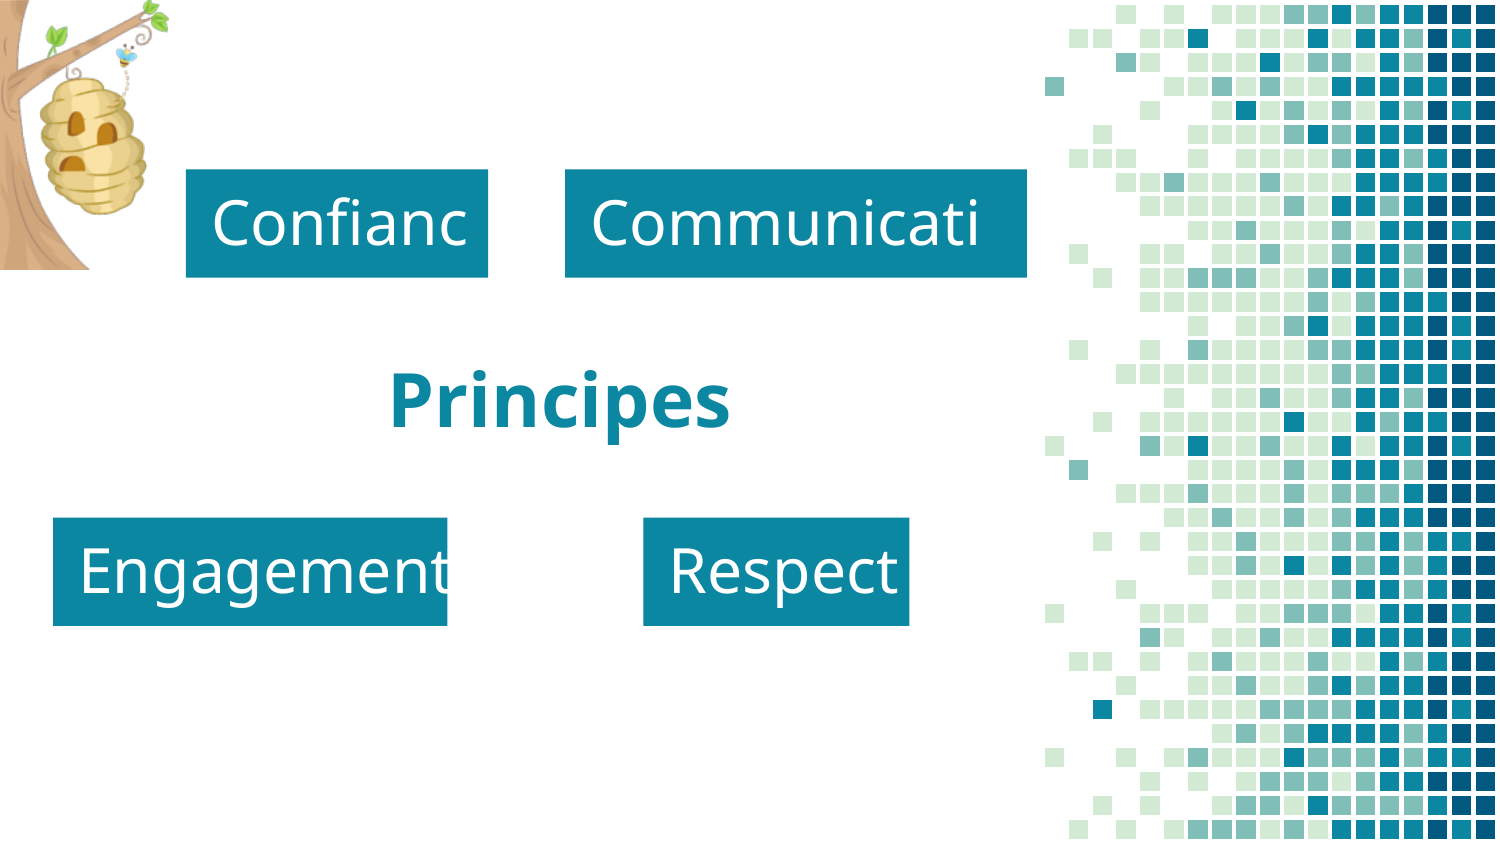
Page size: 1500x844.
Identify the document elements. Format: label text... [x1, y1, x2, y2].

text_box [564, 167, 1028, 278]
title Principes [372, 331, 796, 458]
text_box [643, 516, 949, 627]
picture [0, 0, 169, 270]
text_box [185, 167, 489, 278]
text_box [52, 516, 510, 627]
